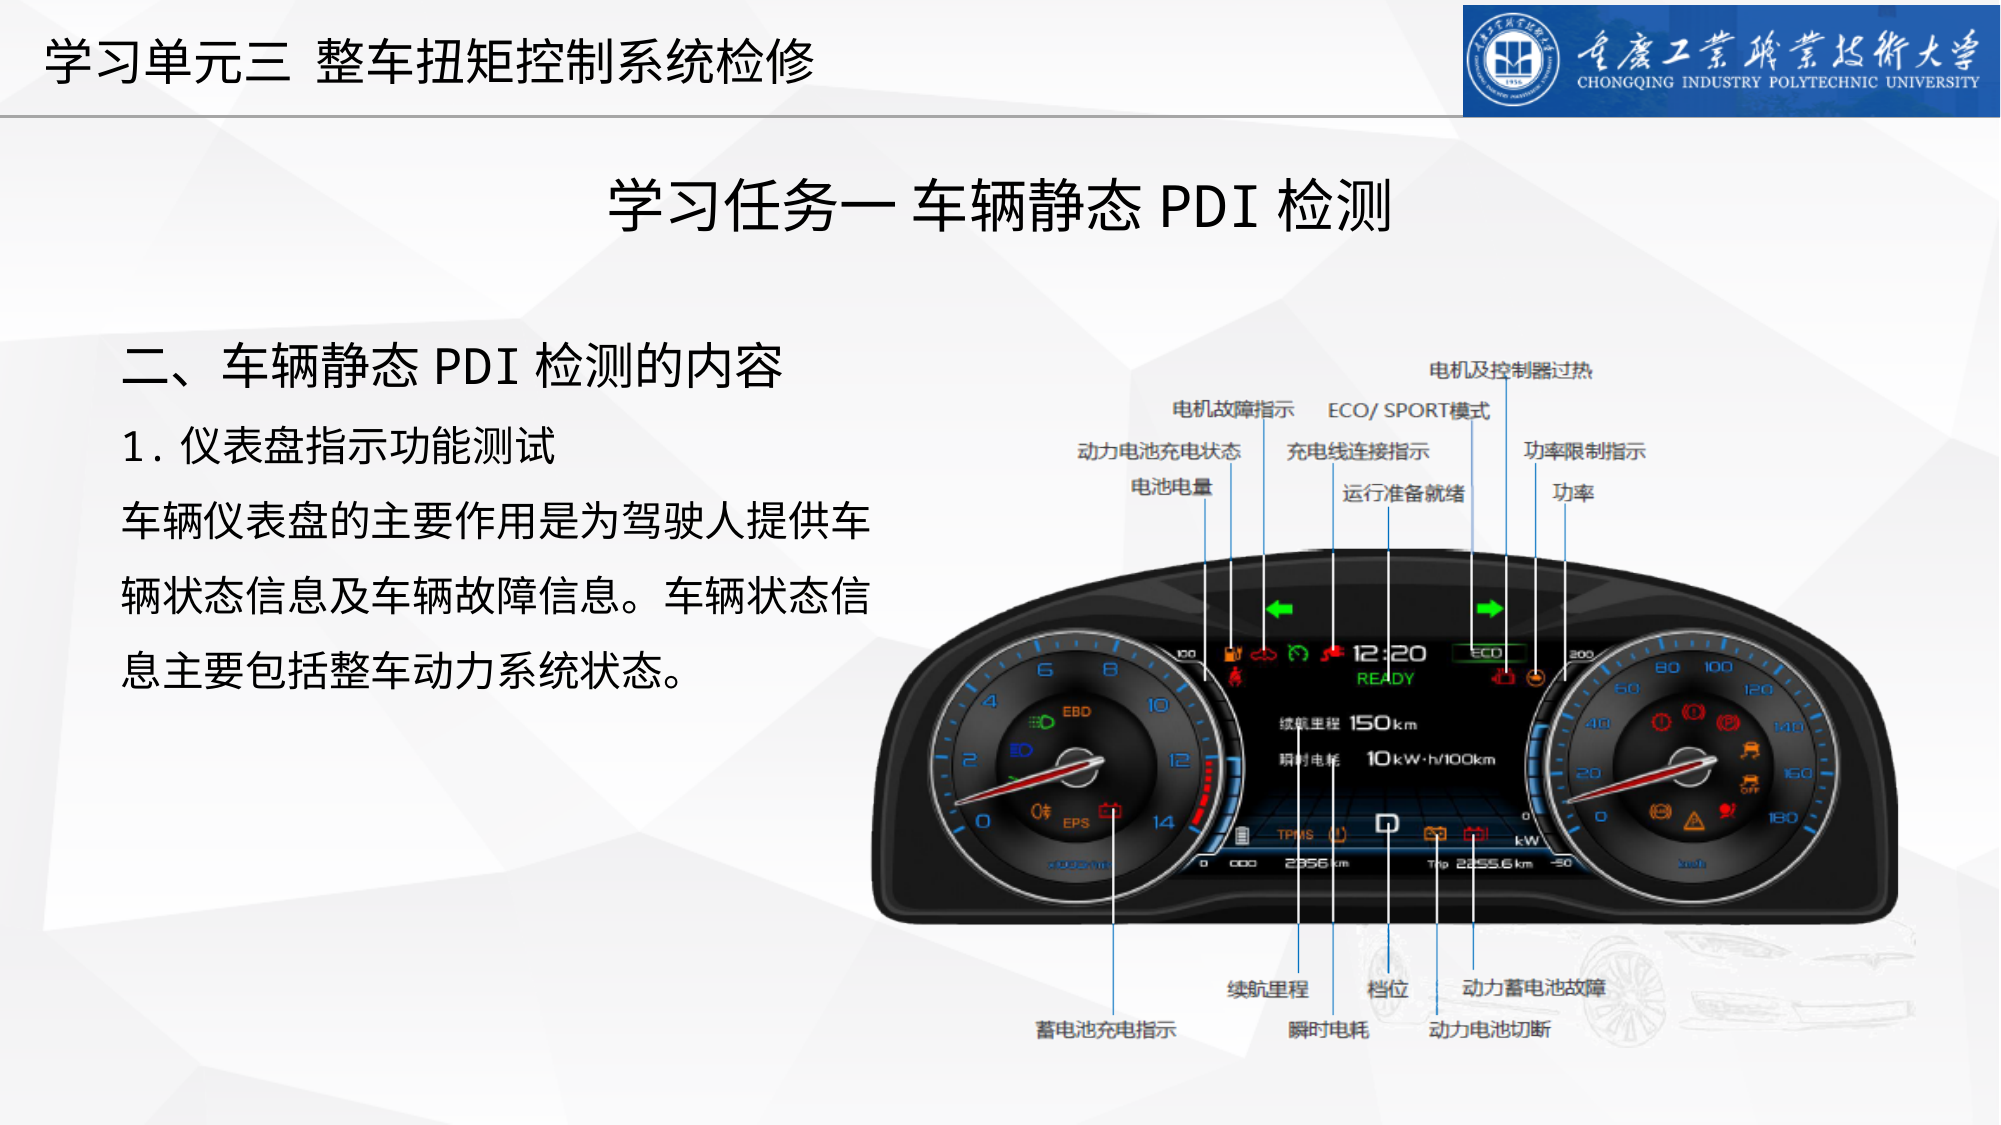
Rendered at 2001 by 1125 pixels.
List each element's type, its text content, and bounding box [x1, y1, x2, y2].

text_box 学习任务一 车辆静态PDI检测 [433, 161, 1567, 247]
picture [0, 0, 2001, 117]
picture [0, 118, 1999, 1125]
text_box 二、车辆静态PDI检测的内容 1.仪表盘指示功能测试 车辆仪表盘的主要作用是为驾驶人提供车辆状态信息及车辆故障信息。车辆状态信息主要包括整车动力系统状态。 [105, 297, 903, 702]
